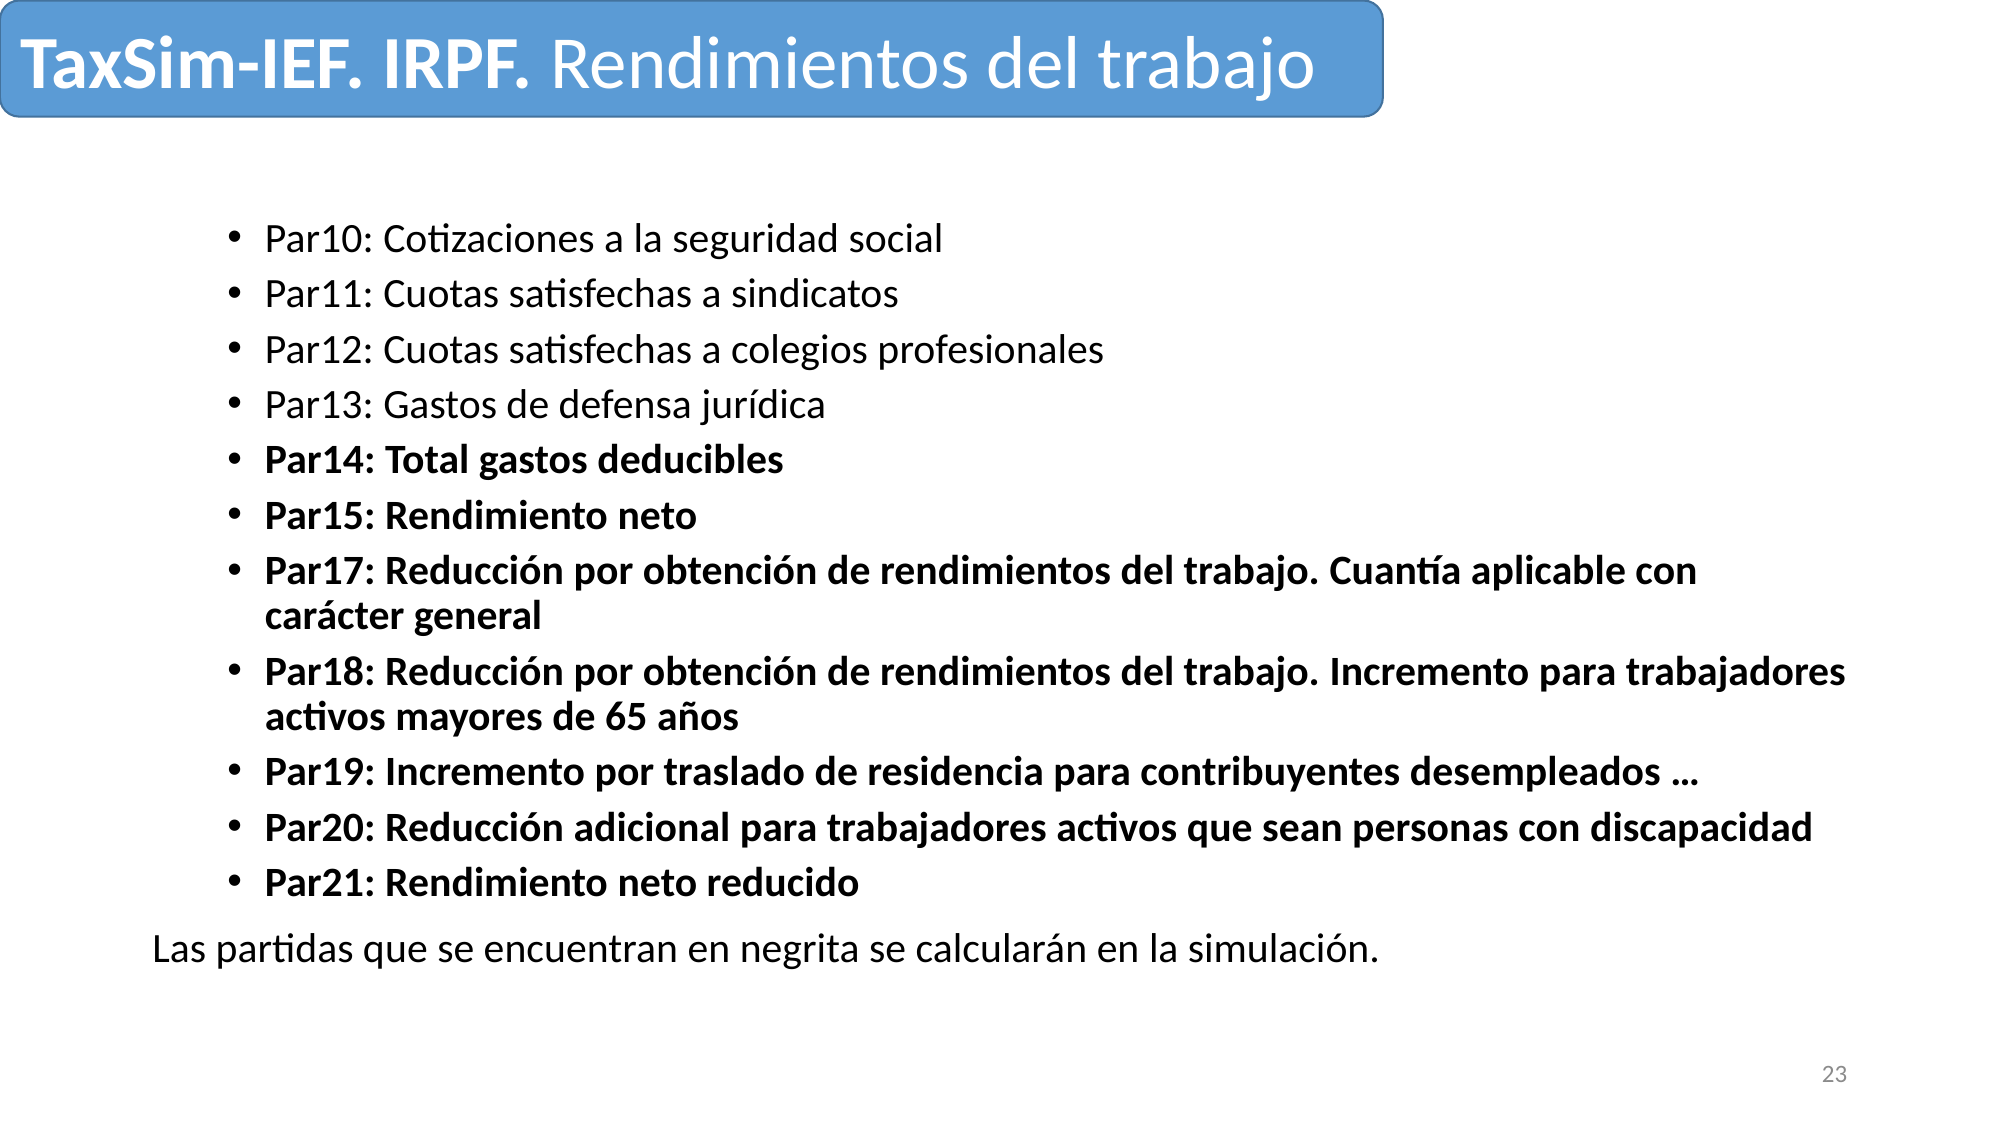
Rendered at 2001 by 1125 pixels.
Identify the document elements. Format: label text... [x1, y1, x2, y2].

list Par10: Cotizaciones a la seguridad social Par11: Cuotas satisfechas a sindicatos Par12: Cuotas satisfechas a colegios profesionales Par13: Gastos de defensa jurídica Par14: Total gastos deducibles Par15: Rendimiento neto Par17: Reducción por obtención de rendimientos del trabajo. Cuantía aplicable con carácter general Par18: Reducción por obtención de rendimientos del trabajo. Incremento para trabajadores activos mayores de 65 años Par19: Incremento por traslado de residencia para contribuyentes desempleados … Par20: Reducción adicional para trabajadores activos que sean personas con discapacidad Par21: Rendimiento neto reducido Las partidas que se encuentran en negrita se calcularán en la simulación. [137, 208, 1863, 1043]
text_box TaxSim-IEF. IRPF. Rendimientos del trabajo [0, 0, 1384, 118]
slide_number 23 [1412, 1043, 1863, 1103]
